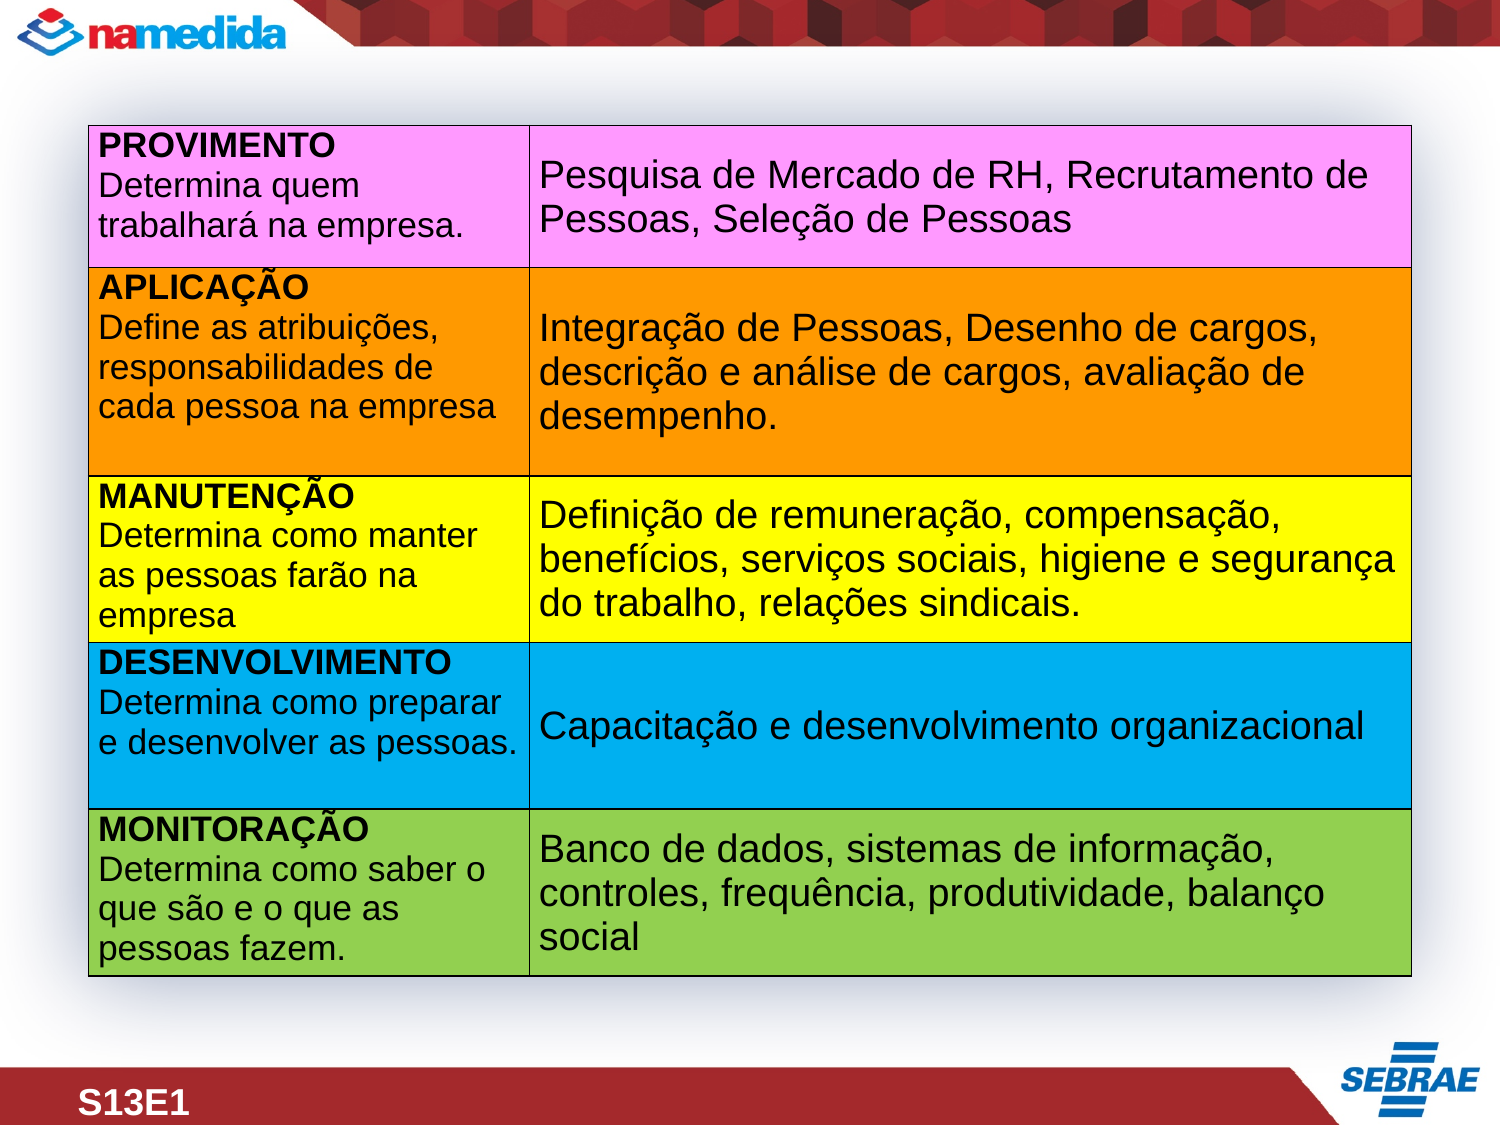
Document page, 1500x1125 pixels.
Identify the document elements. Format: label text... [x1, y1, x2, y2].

table_cell Banco de dados, sistemas de informação, controles, frequência, produtividade, balanço social [530, 810, 1411, 975]
table_cell DESENVOLVIMENTO Determina como preparar e desenvolver as pessoas. [89, 643, 529, 808]
text_box S13E1 [63, 1070, 227, 1125]
table_cell Definição de remuneração, compensação, benefícios, serviços sociais, higiene e segurança do trabalho, relações sindicais. [530, 477, 1411, 642]
table_cell Capacitação e desenvolvimento organizacional [530, 643, 1411, 808]
table_cell MONITORAÇÃO Determina como saber o que são e o que as pessoas fazem. [89, 810, 529, 975]
table_cell MANUTENÇÃO Determina como manter as pessoas farão na empresa [89, 477, 529, 642]
table_cell Integração de Pessoas, Desenho de cargos, descrição e análise de cargos, avaliação de desempenho. [530, 268, 1411, 475]
picture [0, 0, 1500, 1125]
table_header PROVIMENTO Determina quem trabalhará na empresa. [89, 126, 529, 267]
table_header Pesquisa de Mercado de RH, Recrutamento de Pessoas, Seleção de Pessoas [530, 126, 1411, 267]
table_cell APLICAÇÃO Define as atribuições, responsabilidades de cada pessoa na empresa [89, 268, 529, 475]
